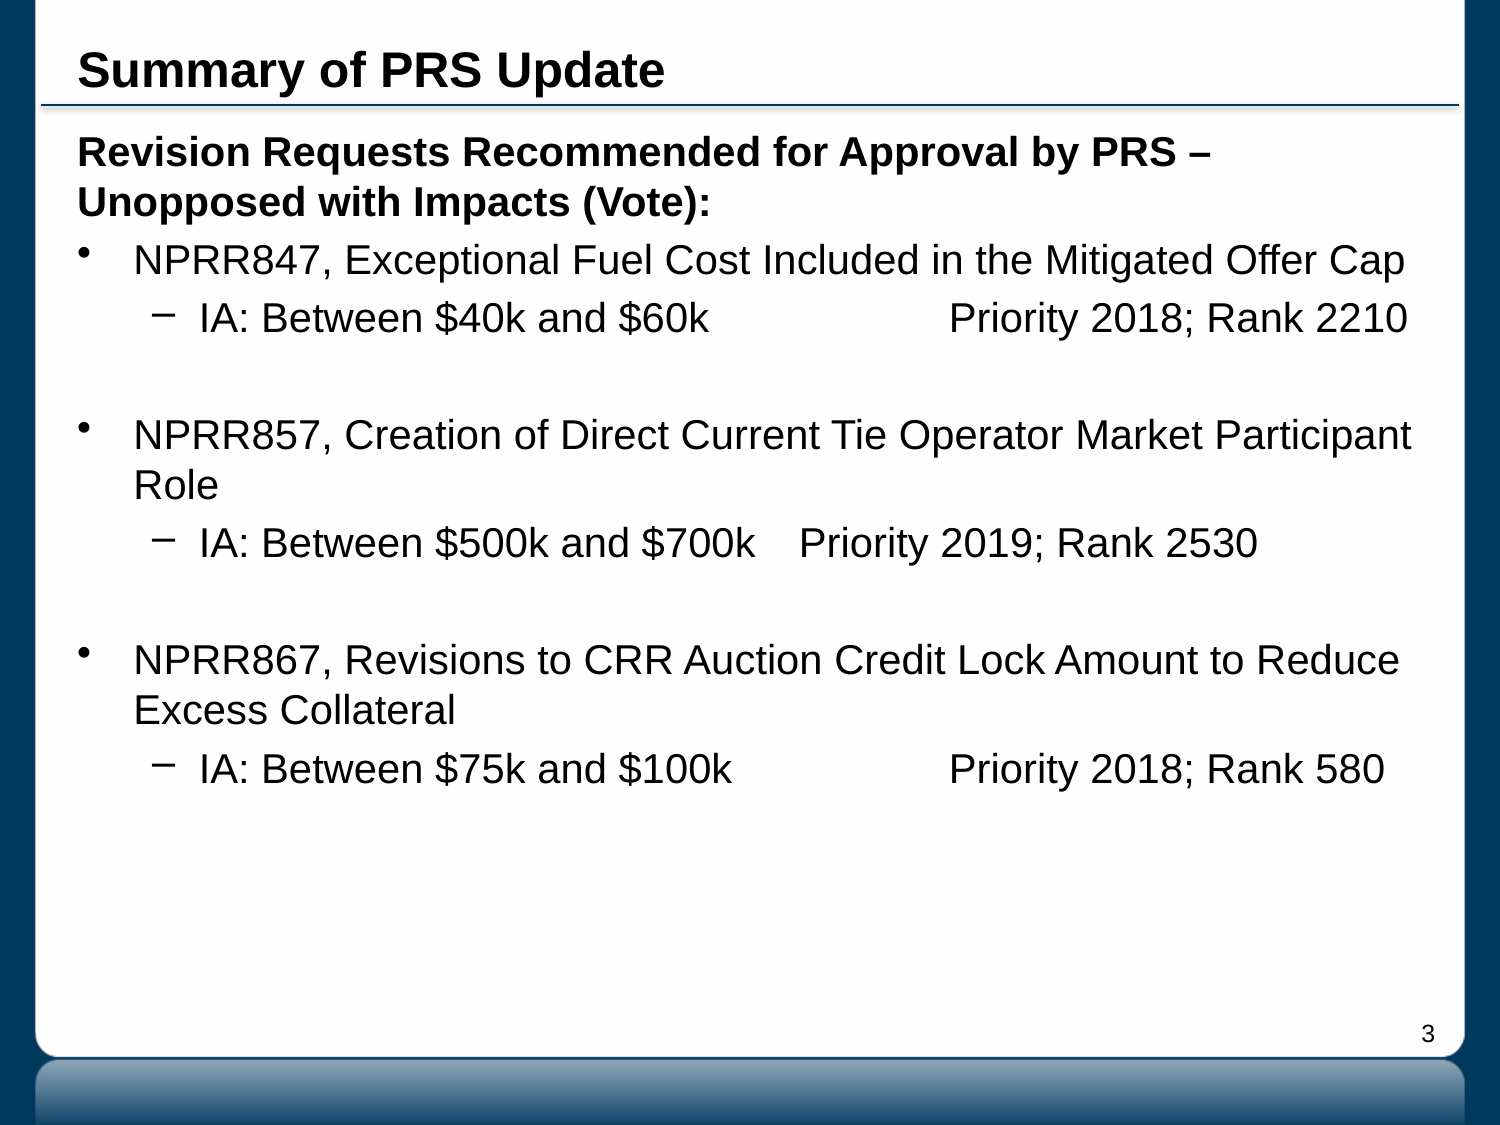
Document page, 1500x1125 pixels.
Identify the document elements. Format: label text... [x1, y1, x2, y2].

picture [35, 0, 1465, 1125]
title Summary of PRS Update [62, 29, 1450, 106]
text_box Revision Requests Recommended for Approval by PRS – Unopposed with Impacts (Vote): NPRR847, Exceptional Fuel Cost Included in the Mitigated Offer Cap IA: Between $40k and $60k Priority 2018; Rank 2210 NPRR857, Creation of Direct Current Tie Operator Market Participant Role IA: Between $500k and $700k Priority 2019; Rank 2530 NPRR867, Revisions to CRR Auction Credit Lock Amount to Reduce Excess Collateral IA: Between $75k and $100k Priority 2018; Rank 580 [62, 117, 1450, 1027]
